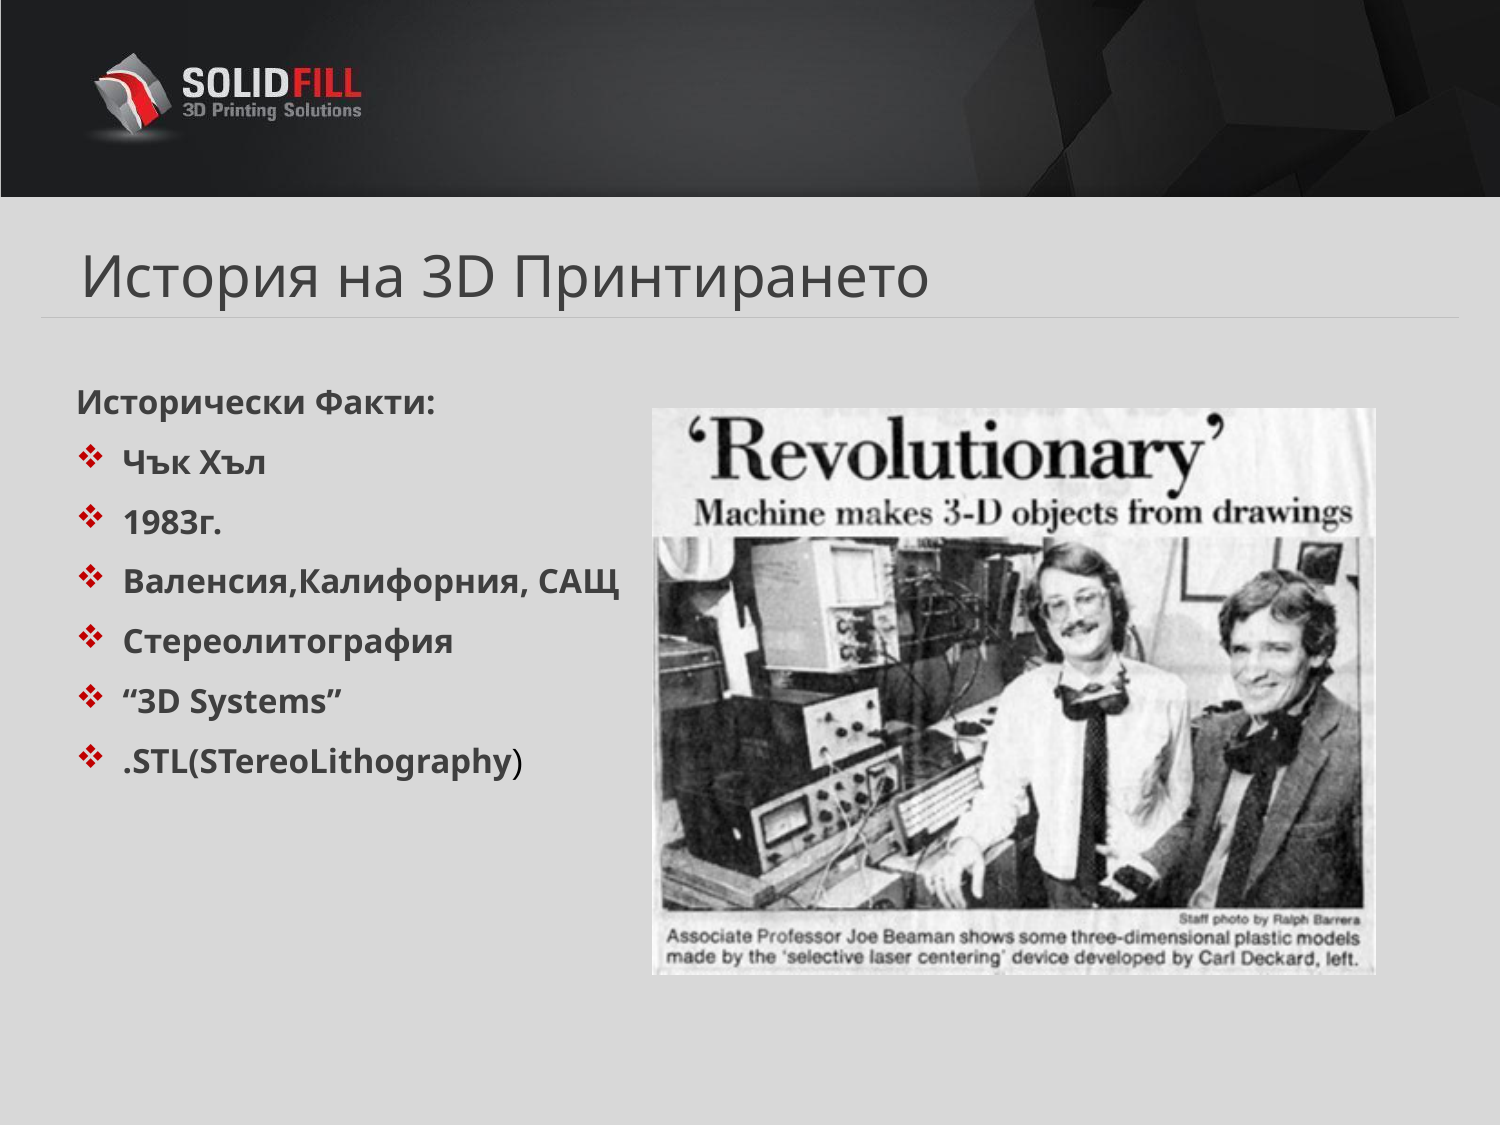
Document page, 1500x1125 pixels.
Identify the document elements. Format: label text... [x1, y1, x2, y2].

text_box [0, 0, 1500, 197]
text_box История на 3D Принтирането [64, 231, 1436, 316]
picture [652, 408, 1376, 975]
text_box Исторически Факти: Чък Хъл 1983г. Валенсия,Калифорния, САЩ Стереолитография “3D Systems” .STL(STereoLithography) [60, 373, 751, 764]
